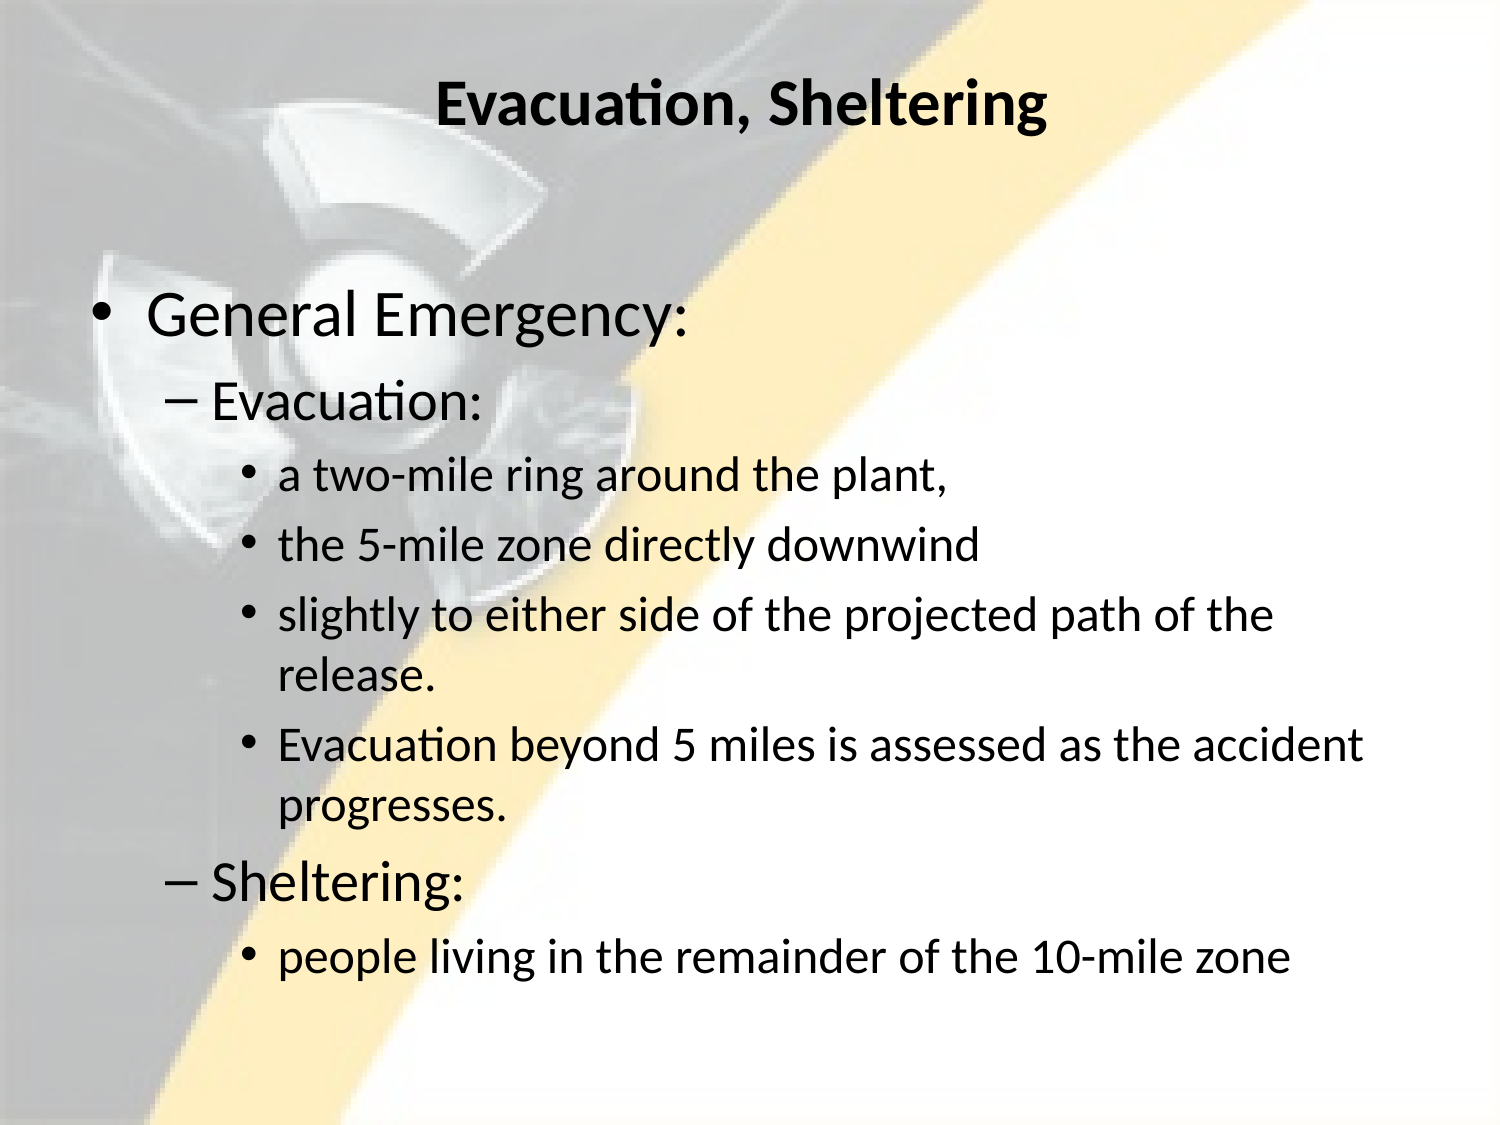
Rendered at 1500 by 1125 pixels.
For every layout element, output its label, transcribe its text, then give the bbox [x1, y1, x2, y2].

title Evacuation, Sheltering [75, 45, 1425, 233]
list General Emergency: Evacuation: a two-mile ring around the plant, the 5-mile zone directly downwind slightly to either side of the projected path of the release. Evacuation beyond 5 miles is assessed as the accident progresses. Sheltering: people living in the remainder of the 10-mile zone [75, 262, 1425, 1005]
